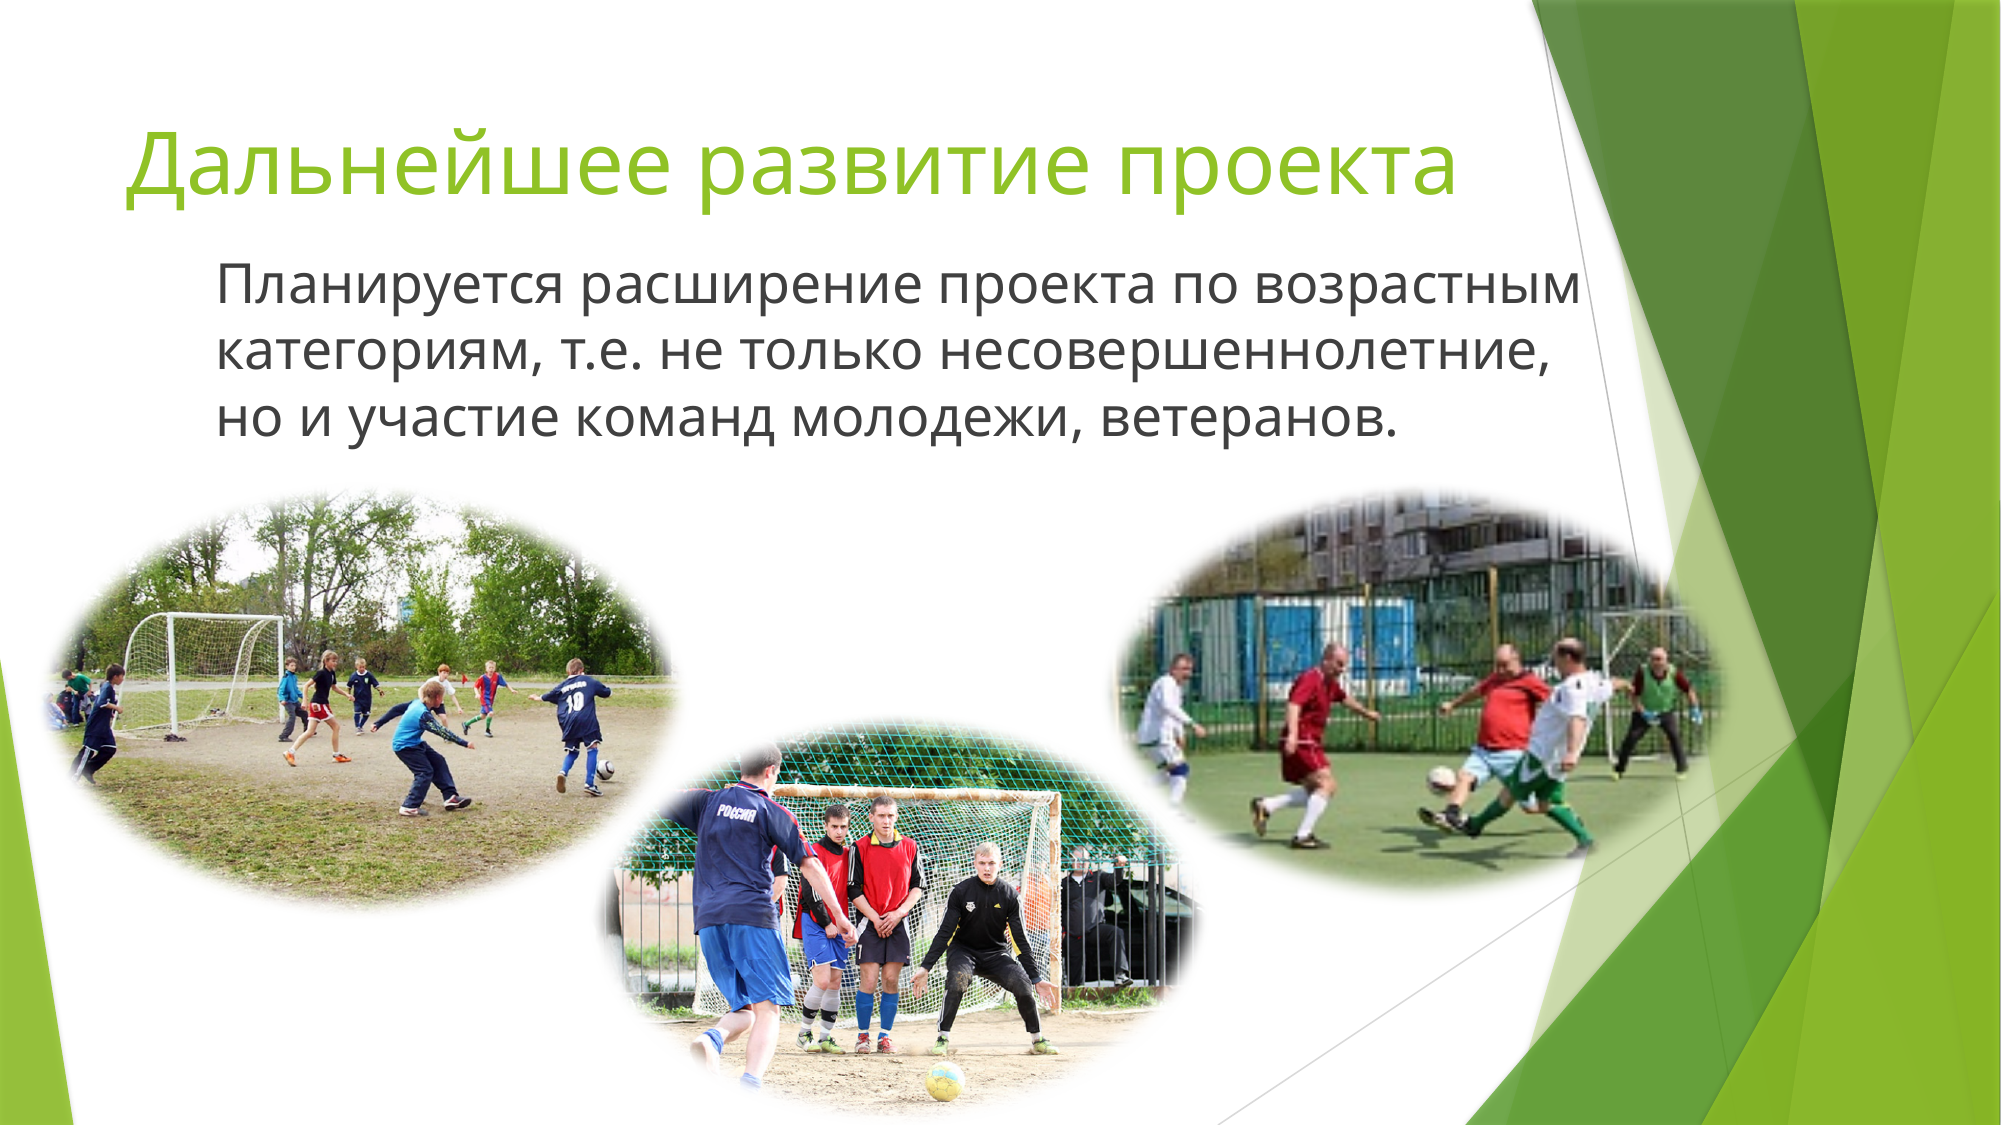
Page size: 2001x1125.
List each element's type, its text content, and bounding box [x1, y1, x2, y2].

picture [33, 480, 1740, 1125]
title Дальнейшее развитие проекта [111, 99, 1522, 317]
list Планируется расширение проекта по возрастным категориям, т.е. не только несовершеннолетние, но и участие команд молодежи, ветеранов. [200, 240, 1611, 475]
